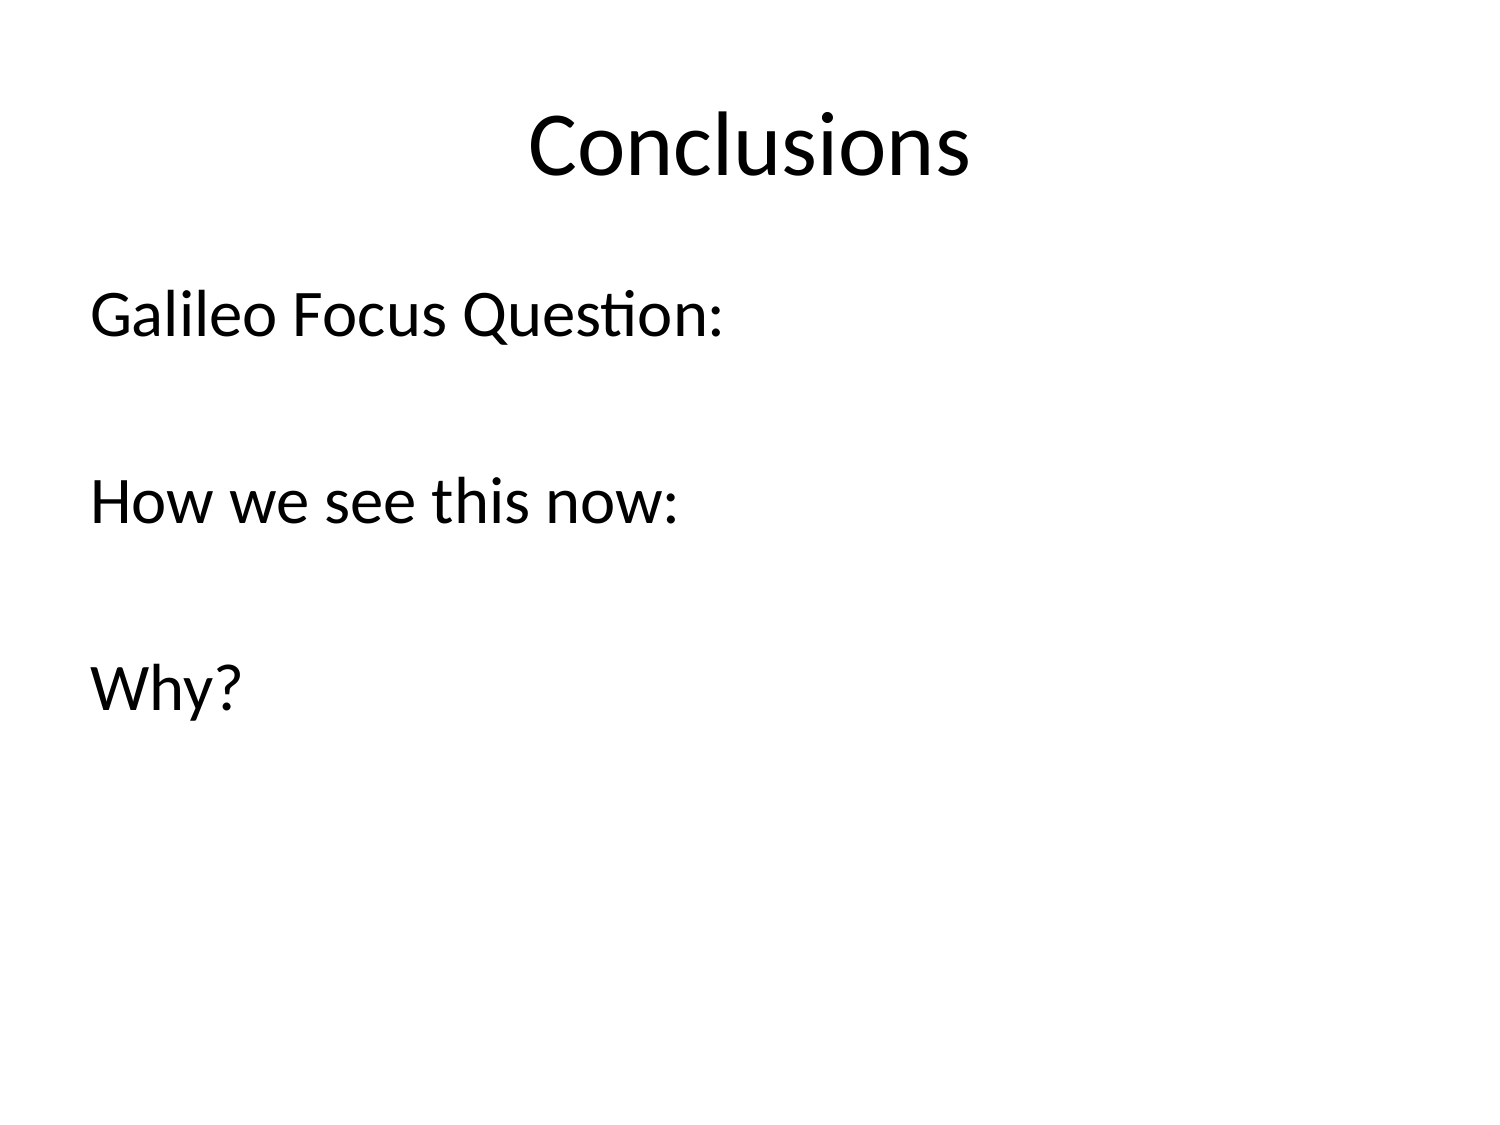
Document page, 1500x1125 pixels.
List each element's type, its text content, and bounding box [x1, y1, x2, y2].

list Galileo Focus Question: How we see this now: Why? [75, 262, 1425, 1005]
title Conclusions [75, 45, 1425, 233]
